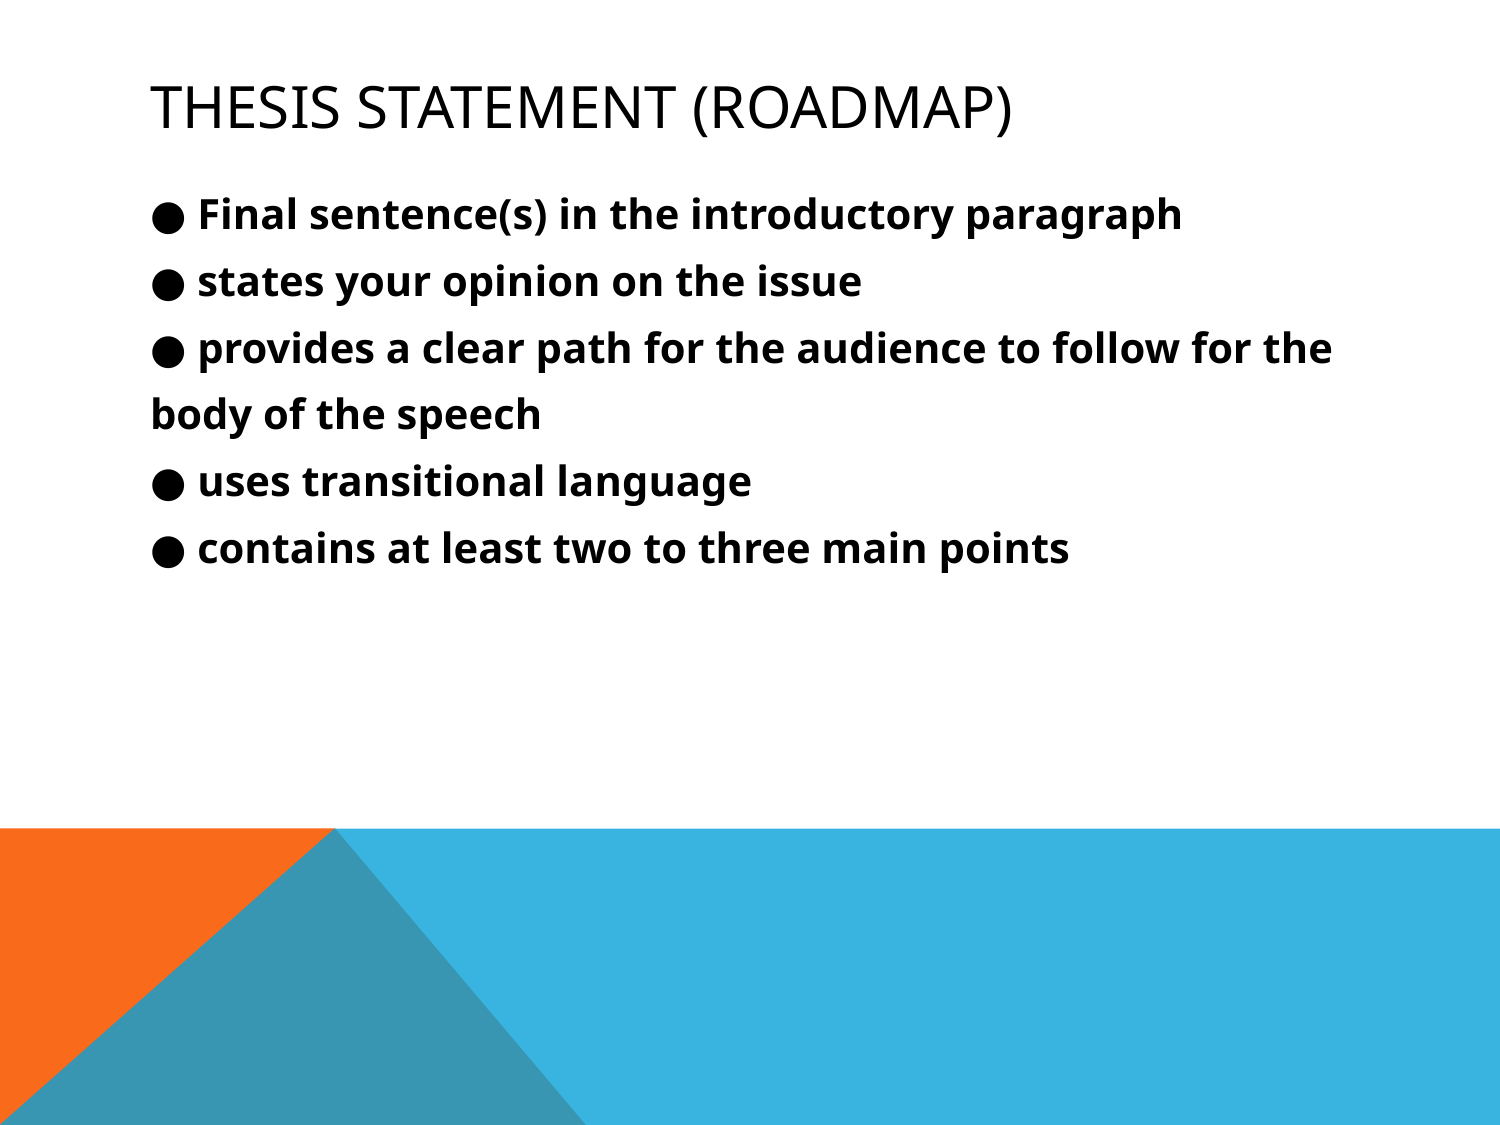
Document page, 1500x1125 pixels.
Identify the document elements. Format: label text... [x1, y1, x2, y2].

title Thesis Statement (Roadmap) [135, 60, 1369, 150]
list ● Final sentence(s) in the introductory paragraph ● states your opinion on the issue ● provides a clear path for the audience to follow for the body of the speech ● uses transitional language ● contains at least two to three main points [135, 180, 1369, 768]
